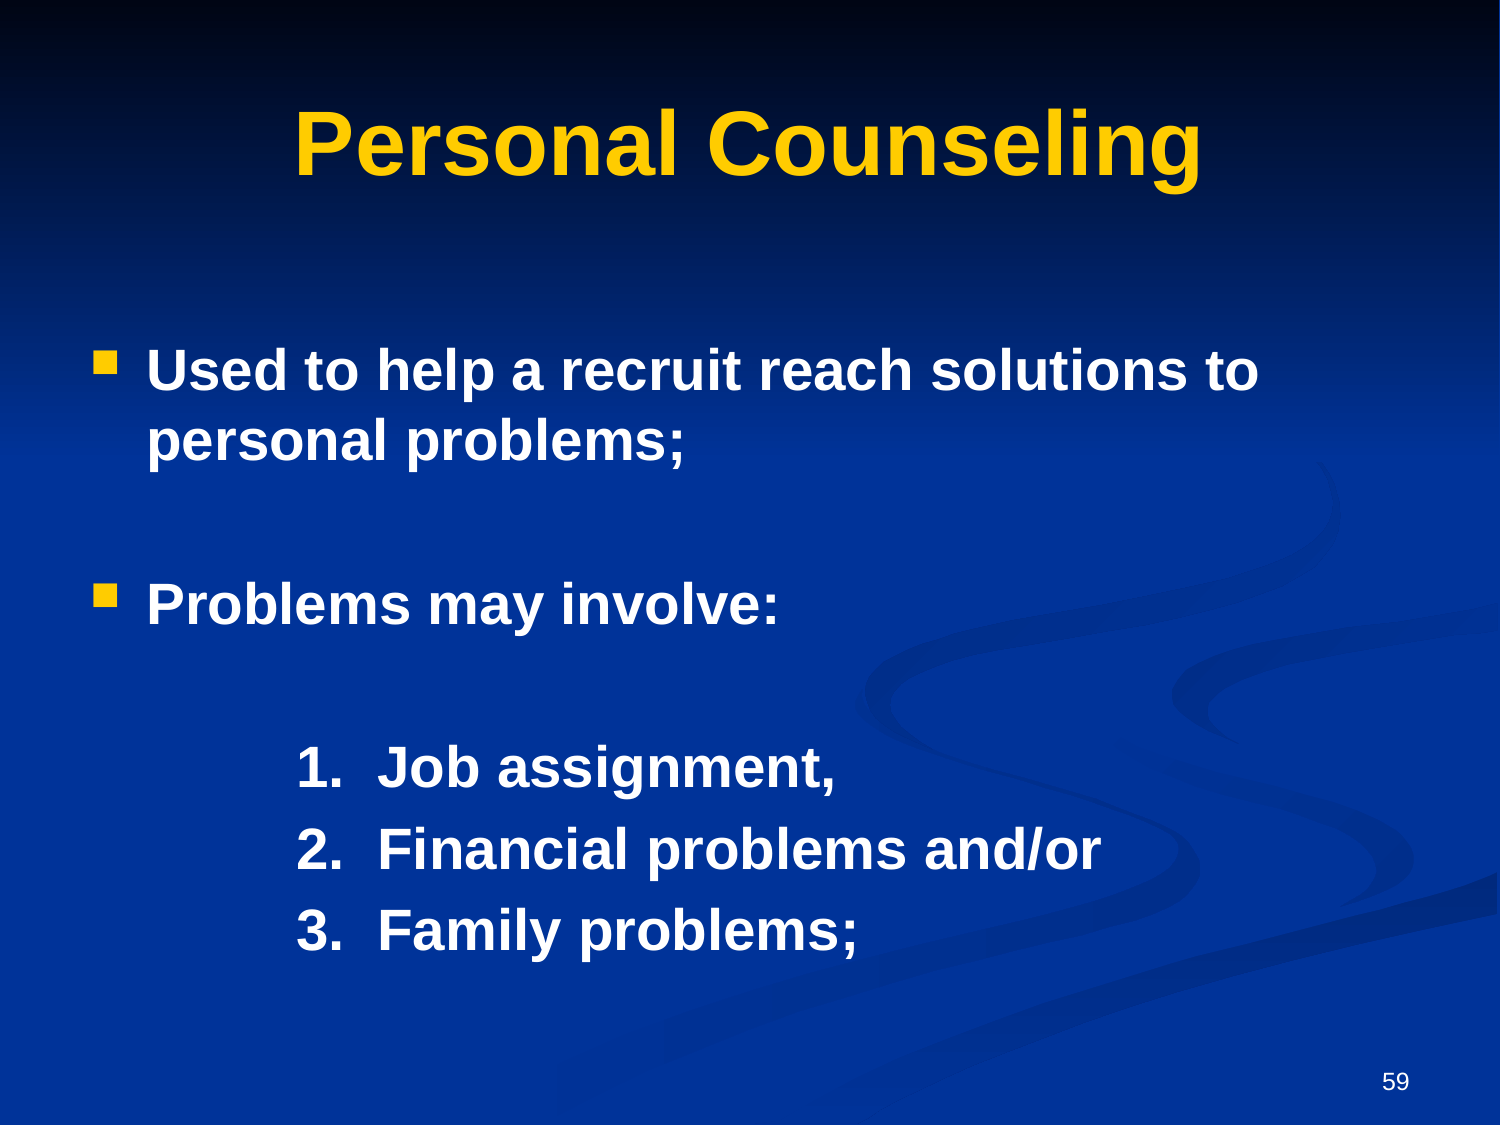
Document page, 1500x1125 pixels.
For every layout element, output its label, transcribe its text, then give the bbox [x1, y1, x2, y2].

title Personal Counseling [74, 44, 1426, 233]
list Used to help a recruit reach solutions to personal problems; Problems may involve: 1. Job assignment, 2. Financial problems and/or 3. Family problems; [74, 324, 1426, 1125]
